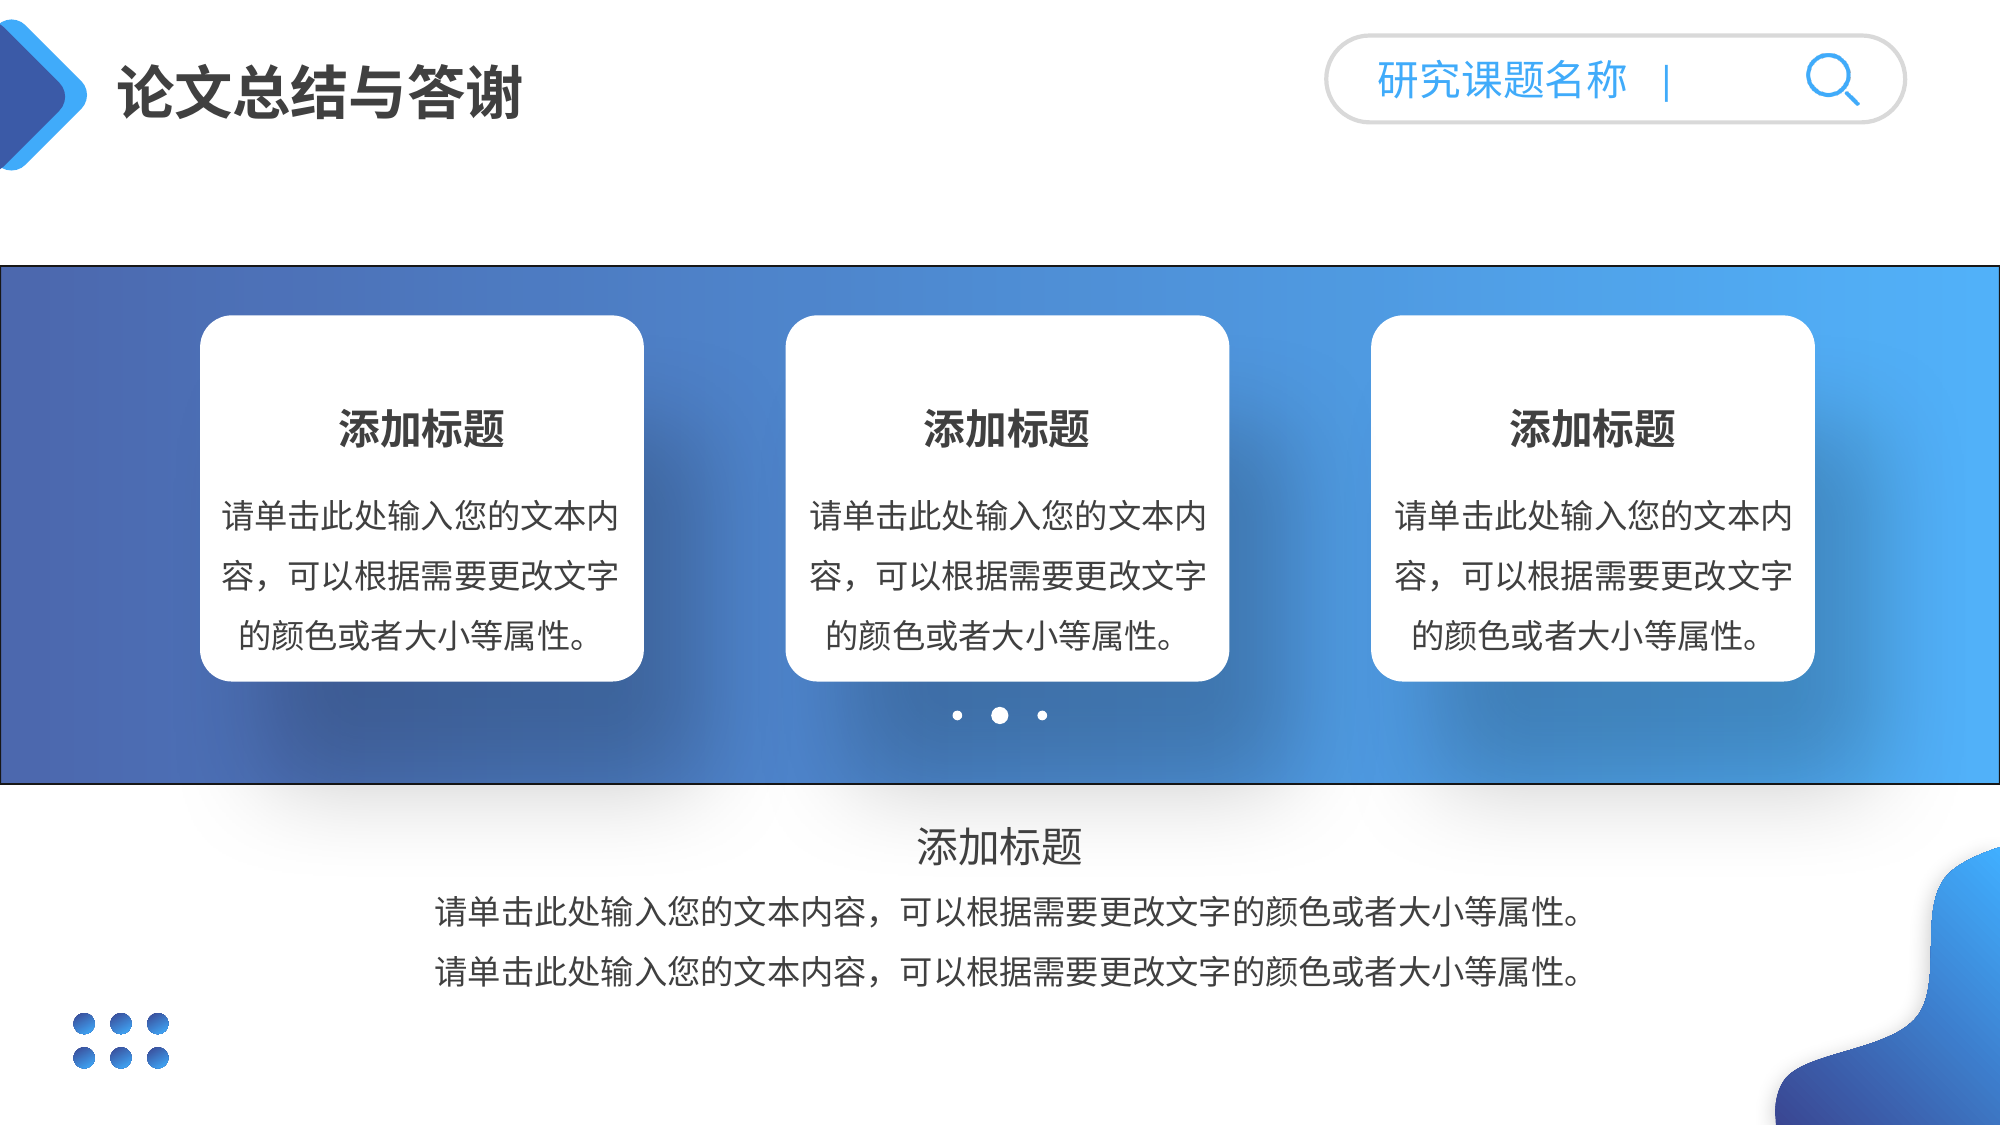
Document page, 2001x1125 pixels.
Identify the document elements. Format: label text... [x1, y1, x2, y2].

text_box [785, 315, 1230, 682]
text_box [1370, 315, 1816, 682]
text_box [73, 1012, 169, 1069]
text_box [991, 706, 1009, 725]
text_box [952, 710, 963, 721]
text_box [1775, 847, 2000, 1125]
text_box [1325, 35, 1906, 123]
text_box [1037, 710, 1048, 721]
text_box 添加标题 请单击此处输入您的文本内容，可以根据需要更改文字的颜色或者大小等属性。 请单击此处输入您的文本内容，可以根据需要更改文字的颜色或者大小等属性。 [421, 821, 1579, 1006]
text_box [199, 315, 645, 682]
text_box [0, 265, 2000, 785]
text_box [0, 35, 542, 157]
